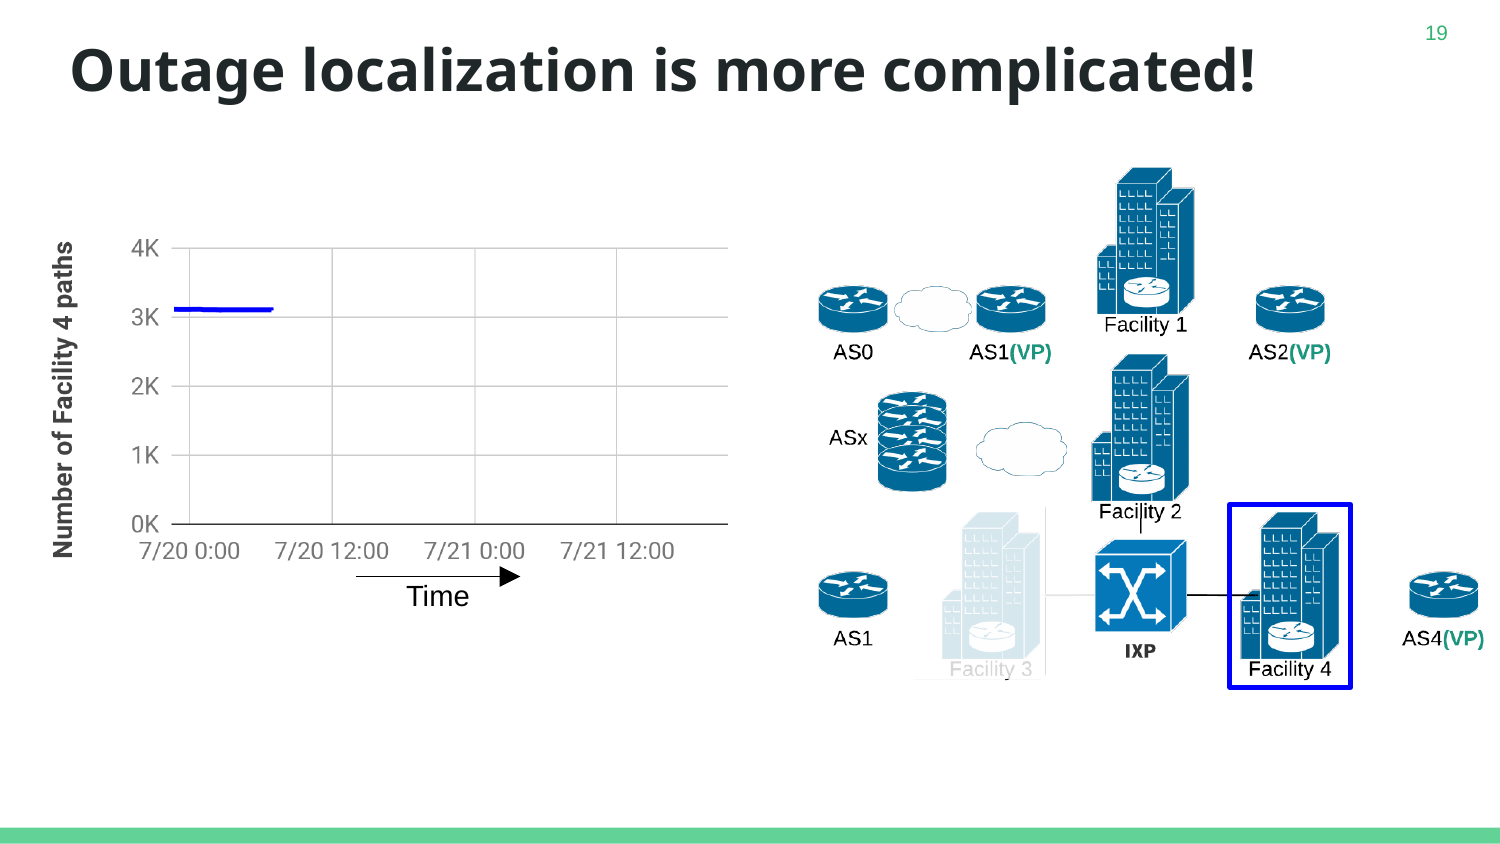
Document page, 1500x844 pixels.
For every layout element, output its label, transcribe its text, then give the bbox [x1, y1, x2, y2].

slide_number 19 [1410, 0, 1500, 65]
title Outage localization is more complicated! [55, 17, 1480, 112]
picture [24, 211, 750, 579]
picture [774, 137, 1500, 718]
text_box Time [389, 586, 487, 608]
